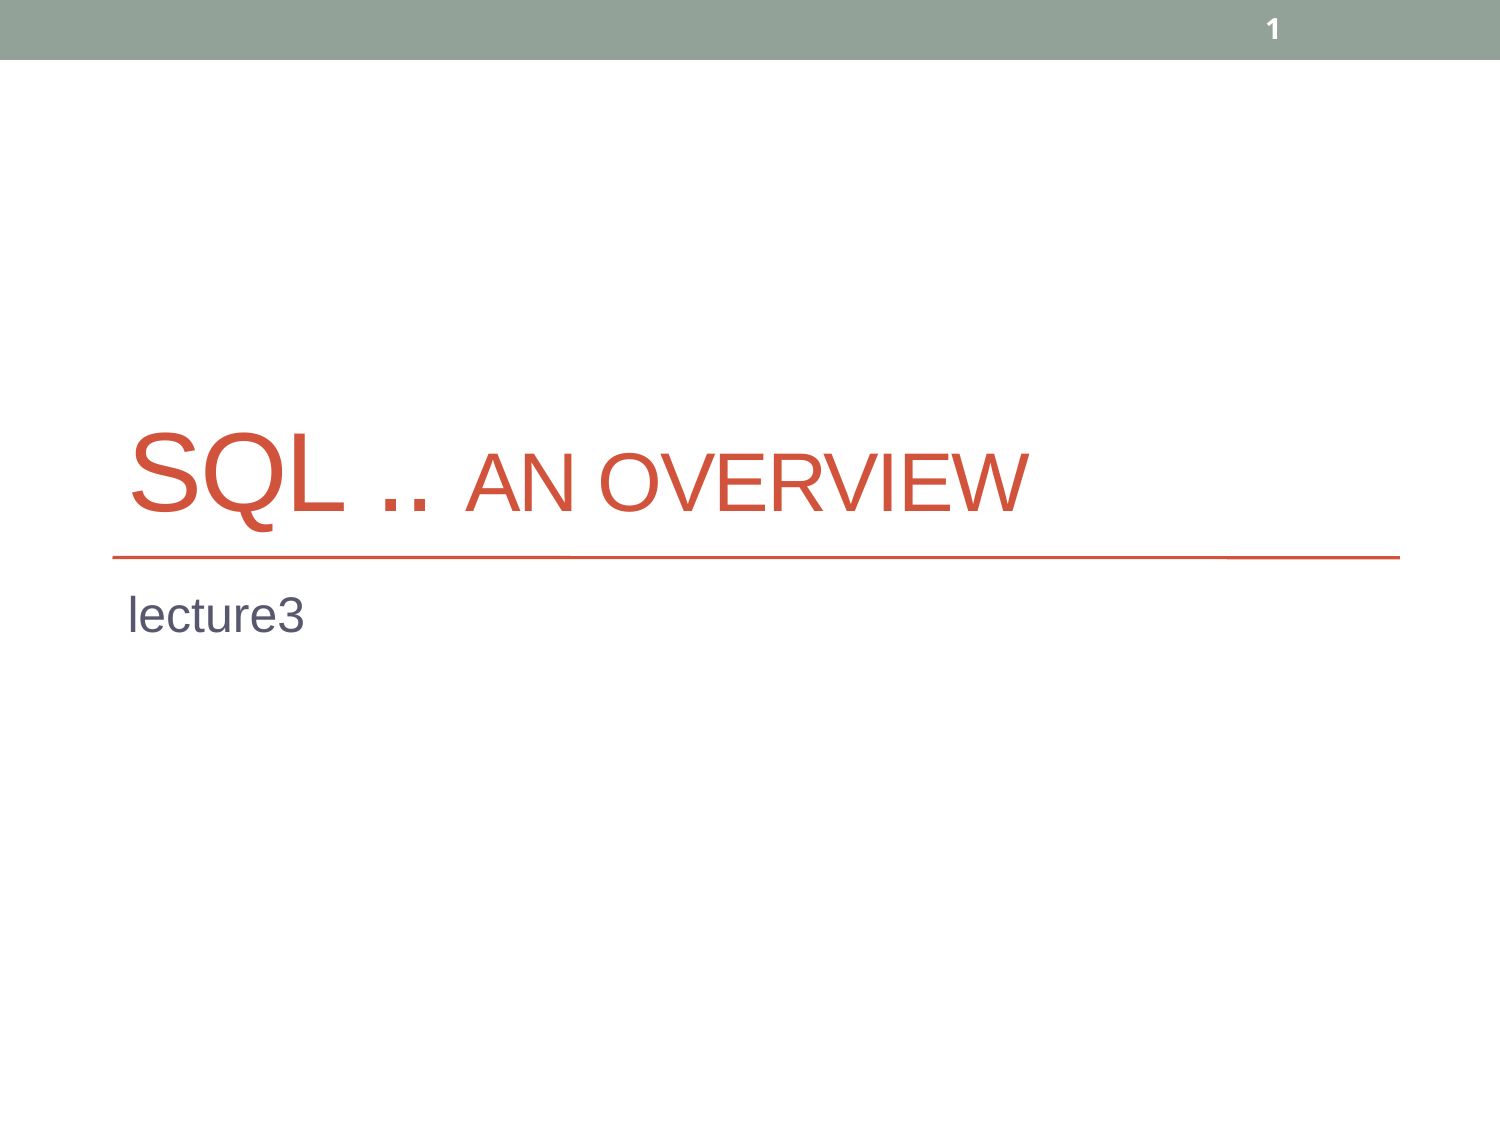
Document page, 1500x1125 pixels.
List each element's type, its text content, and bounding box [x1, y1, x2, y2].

subtitle lecture3 [112, 575, 1163, 863]
title SQL .. An overview [112, 224, 1400, 542]
slide_number 1 [1250, 3, 1425, 57]
